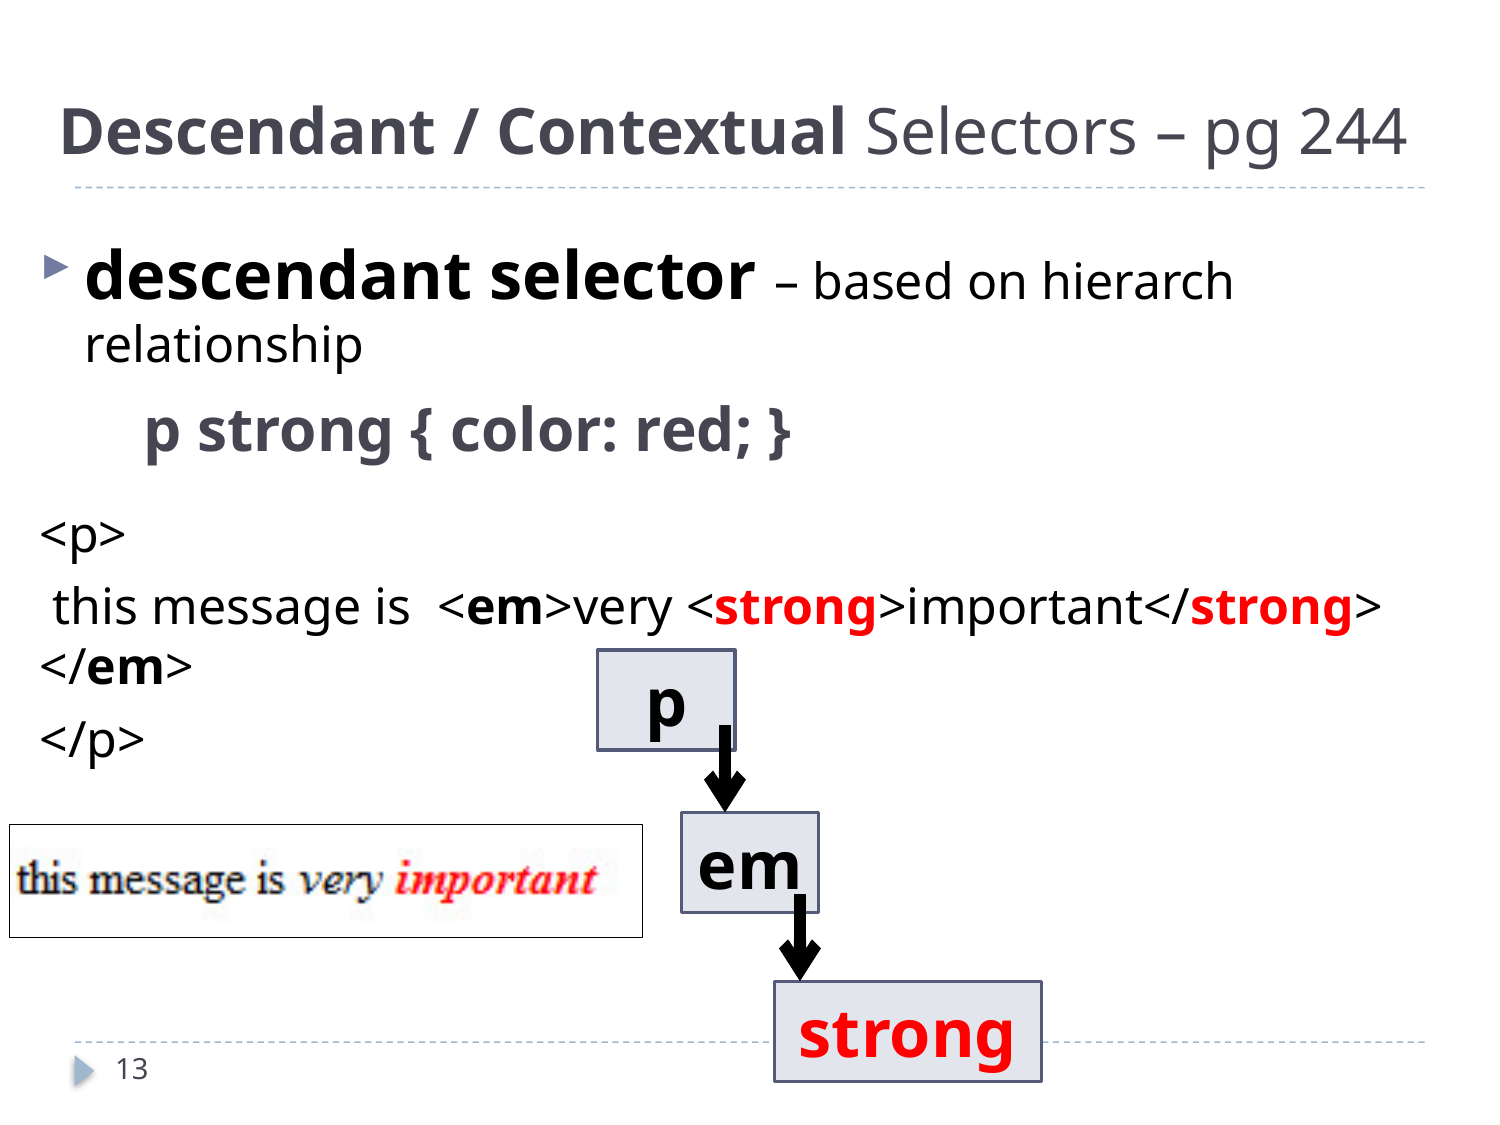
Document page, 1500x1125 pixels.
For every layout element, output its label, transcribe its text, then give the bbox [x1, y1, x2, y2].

text_box strong [773, 980, 1043, 1083]
picture [9, 824, 643, 938]
list descendant selector – based on hierarch relationship p strong { color: red; } <p> this message is <em>very <strong>important</strong> </em> </p> [24, 224, 1488, 1025]
title Descendant / Contextual Selectors – pg 244 [43, 12, 1457, 175]
text_box em [680, 811, 820, 914]
text_box p [596, 648, 737, 752]
slide_number 13 [100, 1042, 426, 1103]
